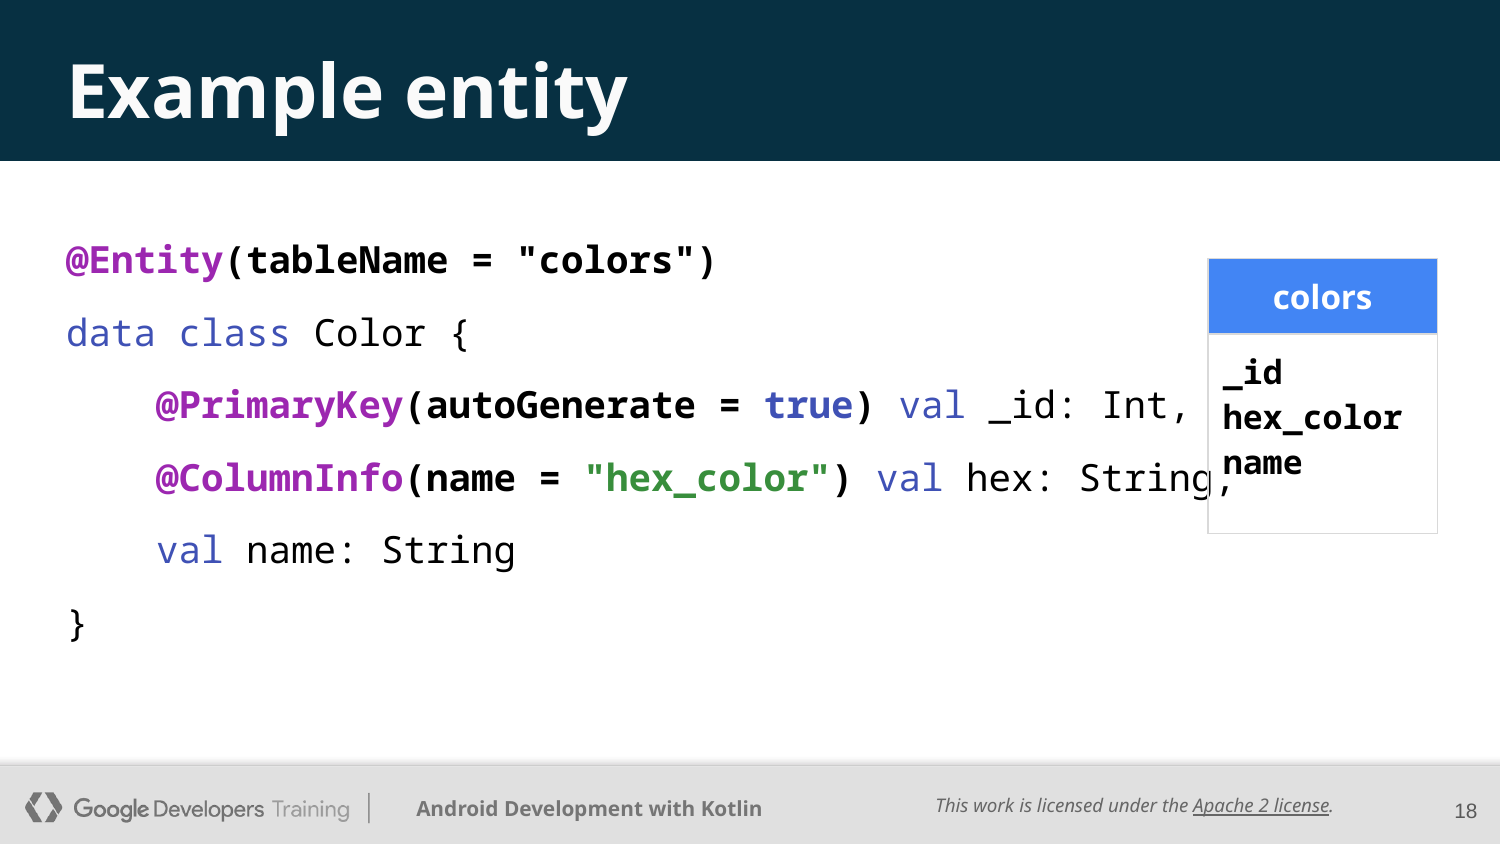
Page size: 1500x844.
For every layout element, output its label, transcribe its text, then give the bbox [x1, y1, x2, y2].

table_header colors [1209, 259, 1437, 333]
list @Entity(tableName = "colors") data class Color { @PrimaryKey(autoGenerate = true) val _id: Int, @ColumnInfo(name = "hex_color") val hex: String, val name: String } [51, 214, 1449, 739]
table_cell _id hex_color name [1209, 335, 1437, 533]
slide_number ‹#› [1402, 777, 1493, 842]
picture [0, 161, 1500, 844]
title Example entity [51, 28, 1449, 122]
